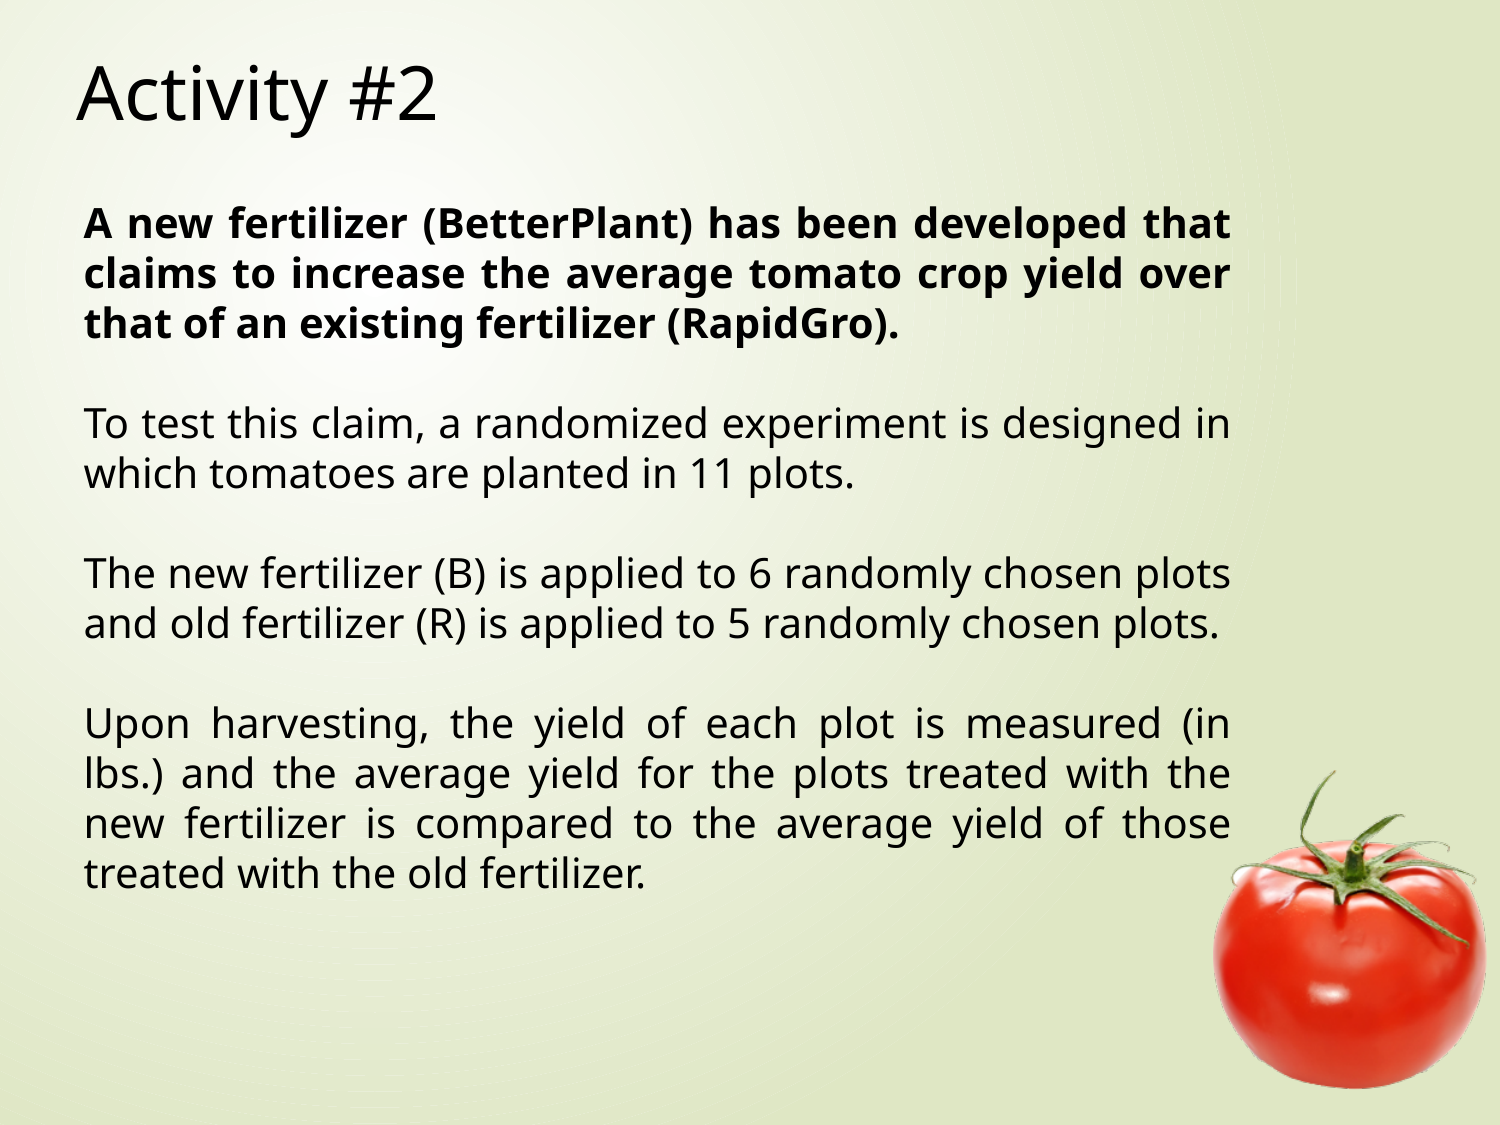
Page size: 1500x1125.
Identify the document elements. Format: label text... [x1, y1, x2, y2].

text_box A new fertilizer (BetterPlant) has been developed that claims to increase the average tomato crop yield over that of an existing fertilizer (RapidGro). To test this claim, a randomized experiment is designed in which tomatoes are planted in 11 plots. The new fertilizer (B) is applied to 6 randomly chosen plots and old fertilizer (R) is applied to 5 randomly chosen plots. Upon harvesting, the yield of each plot is measured (in lbs.) and the average yield for the plots treated with the new fertilizer is compared to the average yield of those treated with the old fertilizer. [77, 190, 1291, 903]
picture [1212, 770, 1487, 1091]
text_box Activity #2 [76, 29, 1291, 151]
